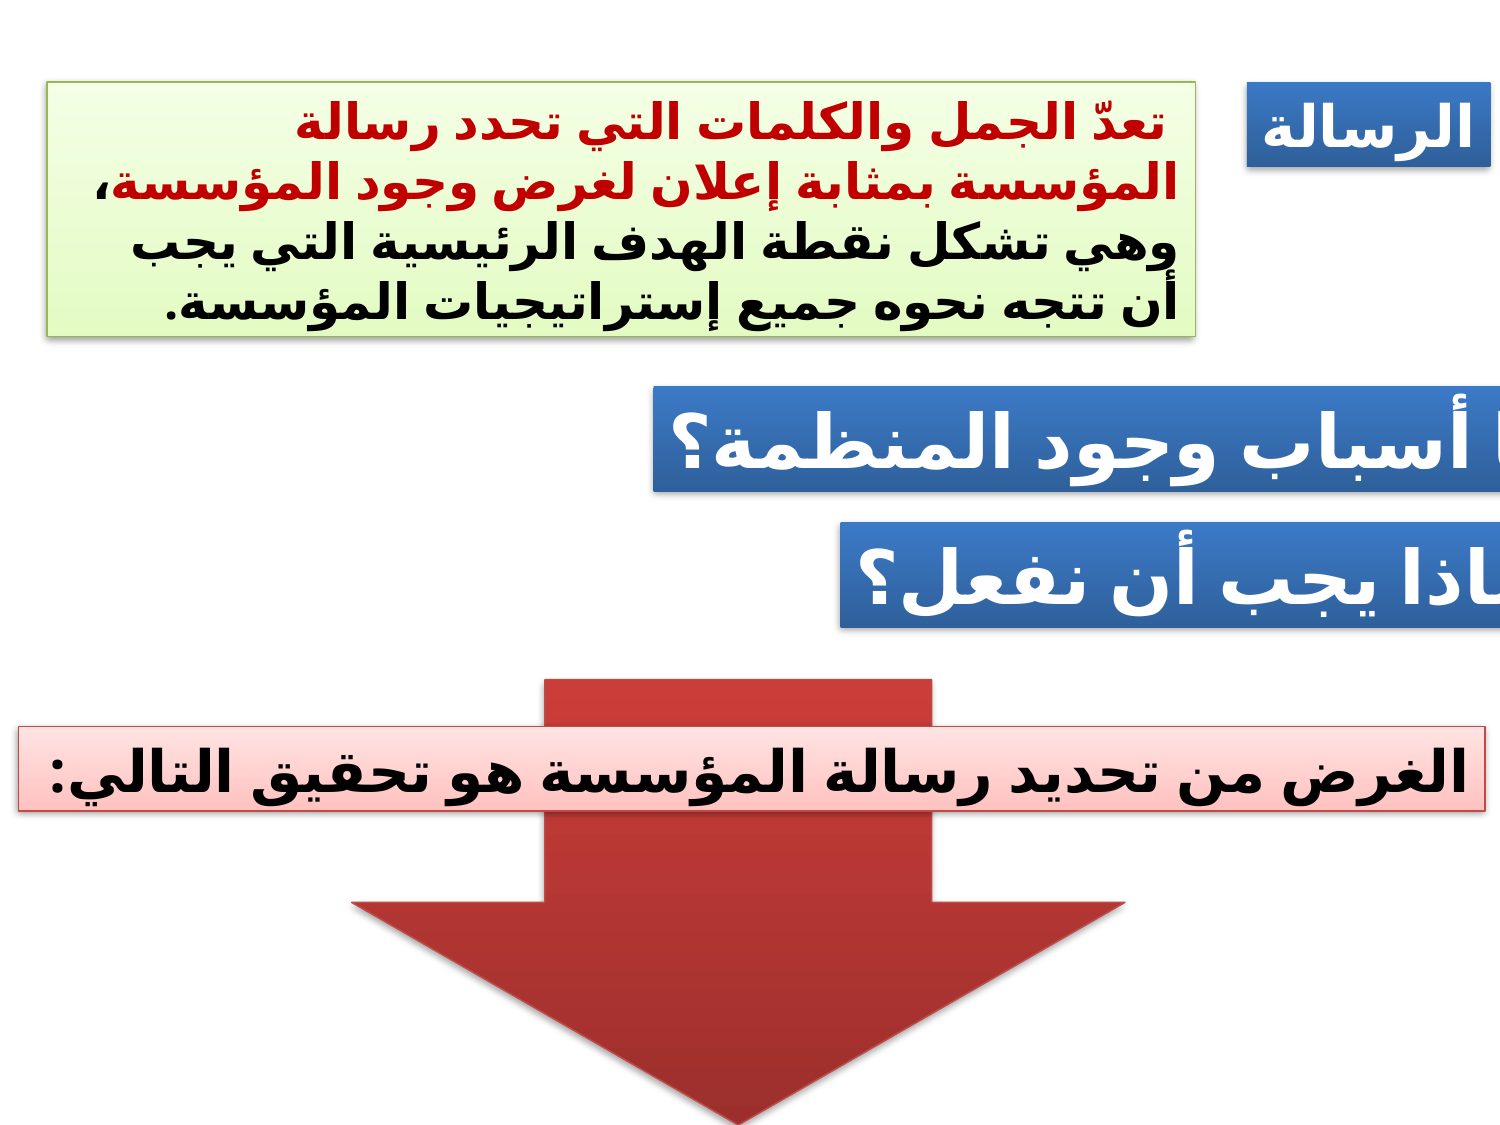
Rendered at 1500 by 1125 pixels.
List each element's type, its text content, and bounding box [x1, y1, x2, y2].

text_box تعدّ الجمل والكلمات التي تحدد رسالة المؤسسة بمثابة إعلان لغرض وجود المؤسسة، وهي تشكل نقطة الهدف الرئيسية التي يجب أن تتجه نحوه جميع إستراتيجيات المؤسسة. [46, 81, 1196, 337]
text_box الرسالة [1246, 82, 1491, 167]
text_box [796, 386, 1441, 629]
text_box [234, 679, 1269, 1125]
